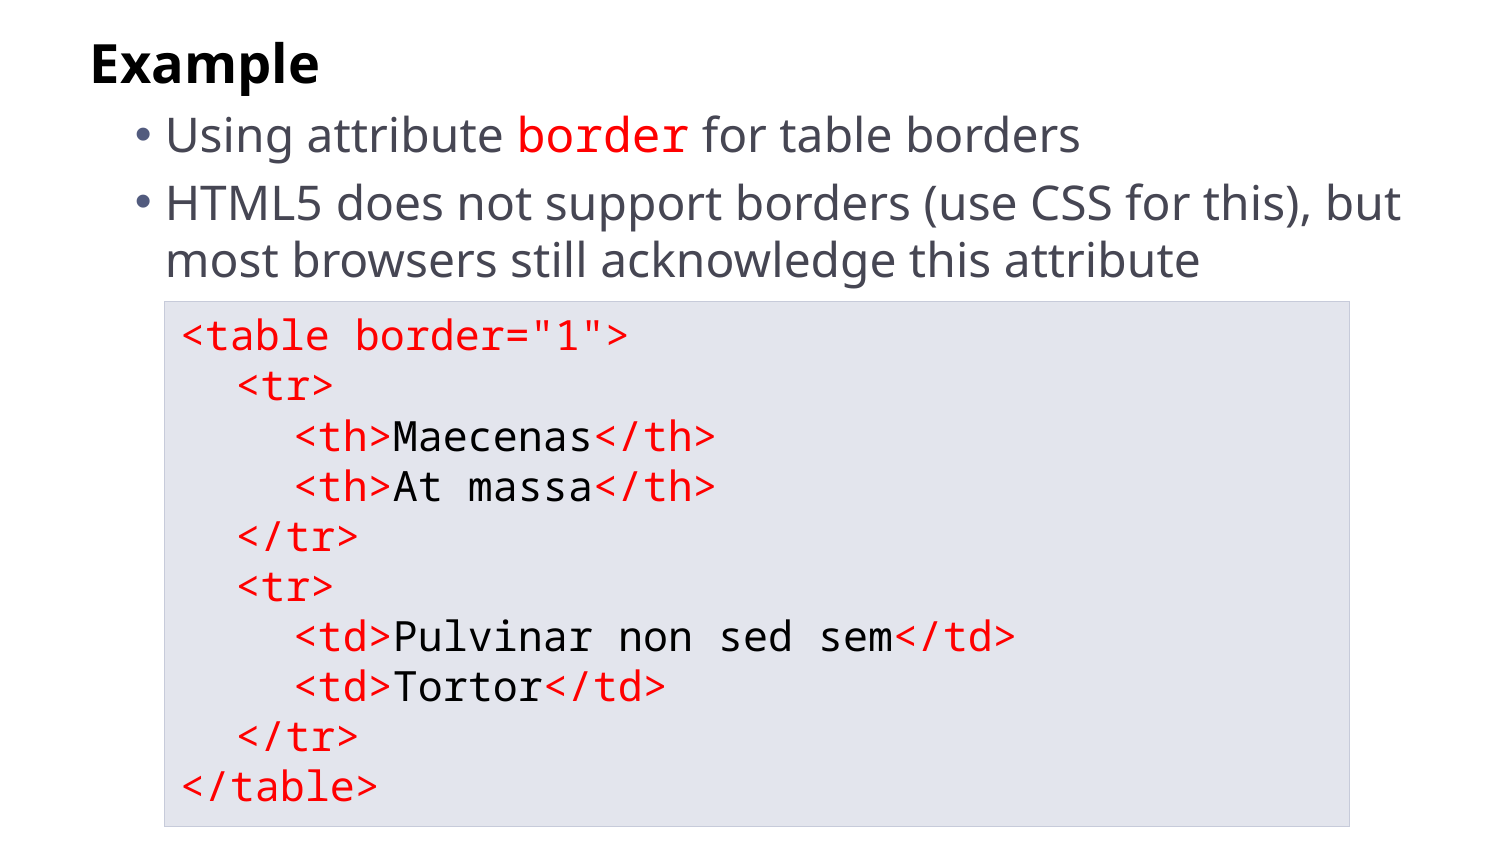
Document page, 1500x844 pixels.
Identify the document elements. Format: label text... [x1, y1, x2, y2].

text_box <table border="1"> <tr> <th>Maecenas</th> <th>At massa</th> </tr> <tr> <td>Pulvinar non sed sem</td> <td>Tortor</td> </tr> </table> [164, 301, 1350, 827]
list Example Using attribute border for table borders HTML5 does not support borders (use CSS for this), but most browsers still acknowledge this attribute [75, 21, 1475, 835]
